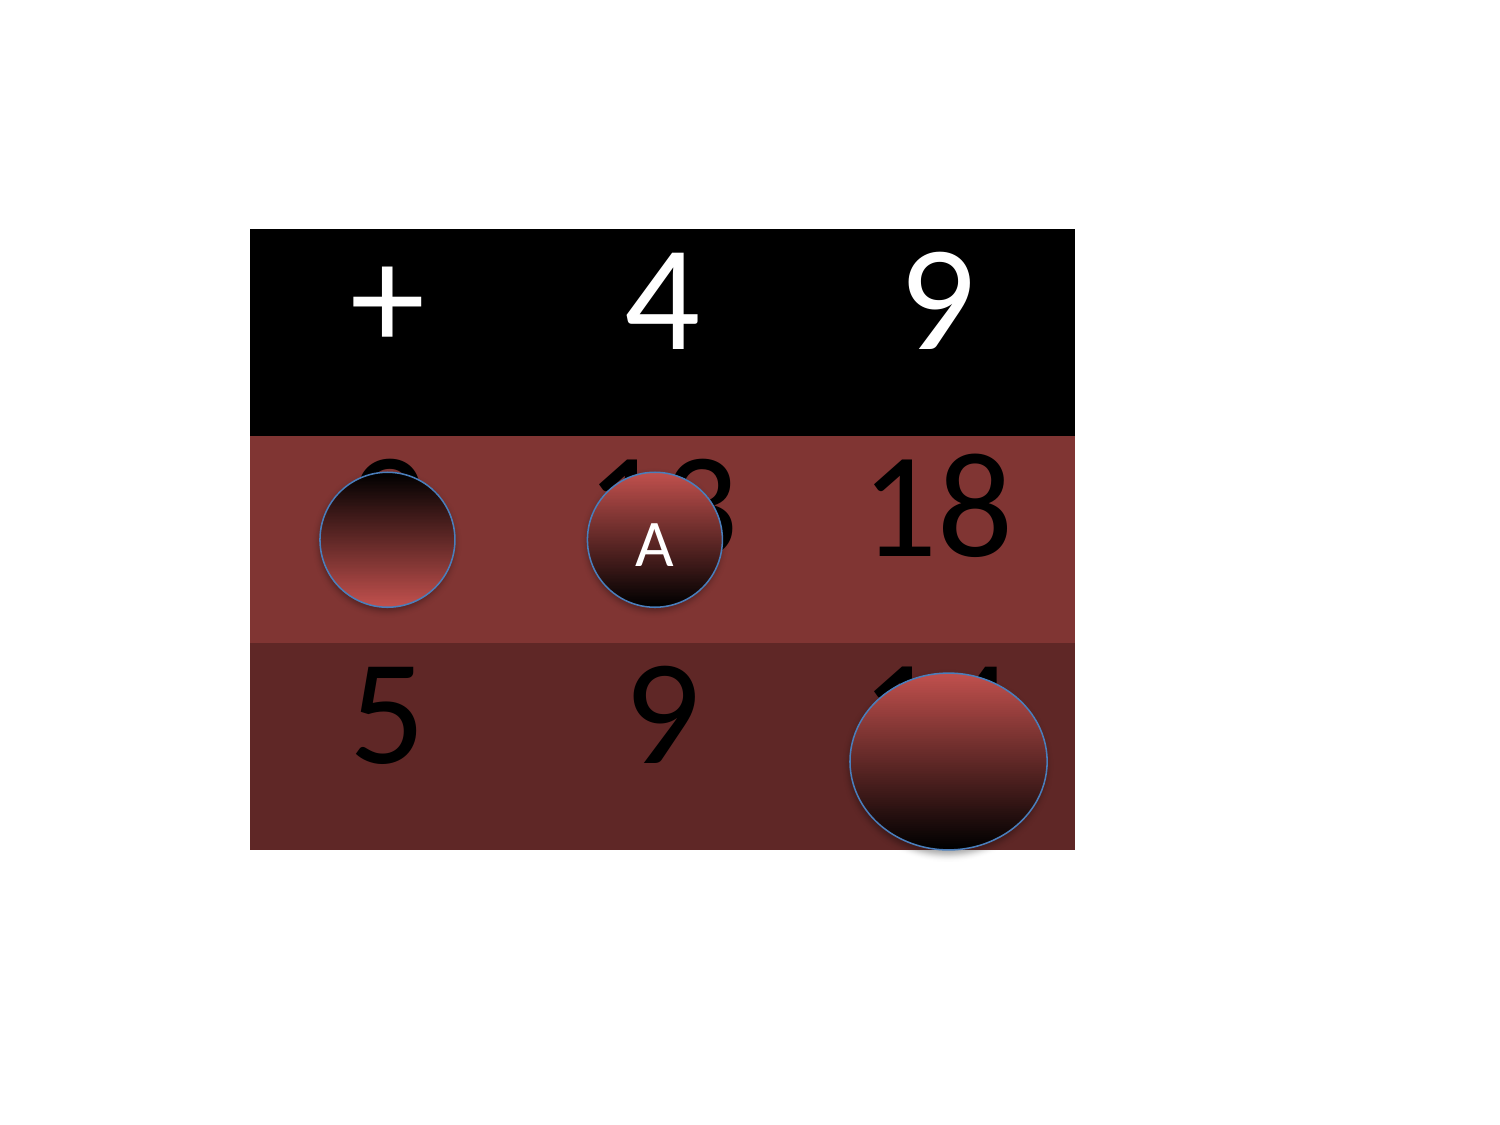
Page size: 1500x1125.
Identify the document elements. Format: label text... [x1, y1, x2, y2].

table_cell 9 [525, 643, 800, 850]
table_header 4 [525, 229, 800, 436]
table_cell 18 [800, 436, 1075, 643]
table_cell 9 [250, 436, 525, 643]
table_cell 13 [525, 436, 800, 643]
table_cell 14 [800, 643, 1075, 850]
table_header + [250, 229, 525, 436]
text_box [319, 471, 456, 609]
table_cell 5 [250, 643, 525, 850]
table_header 9 [800, 229, 1075, 436]
text_box A [586, 471, 724, 609]
text_box [849, 672, 1048, 851]
